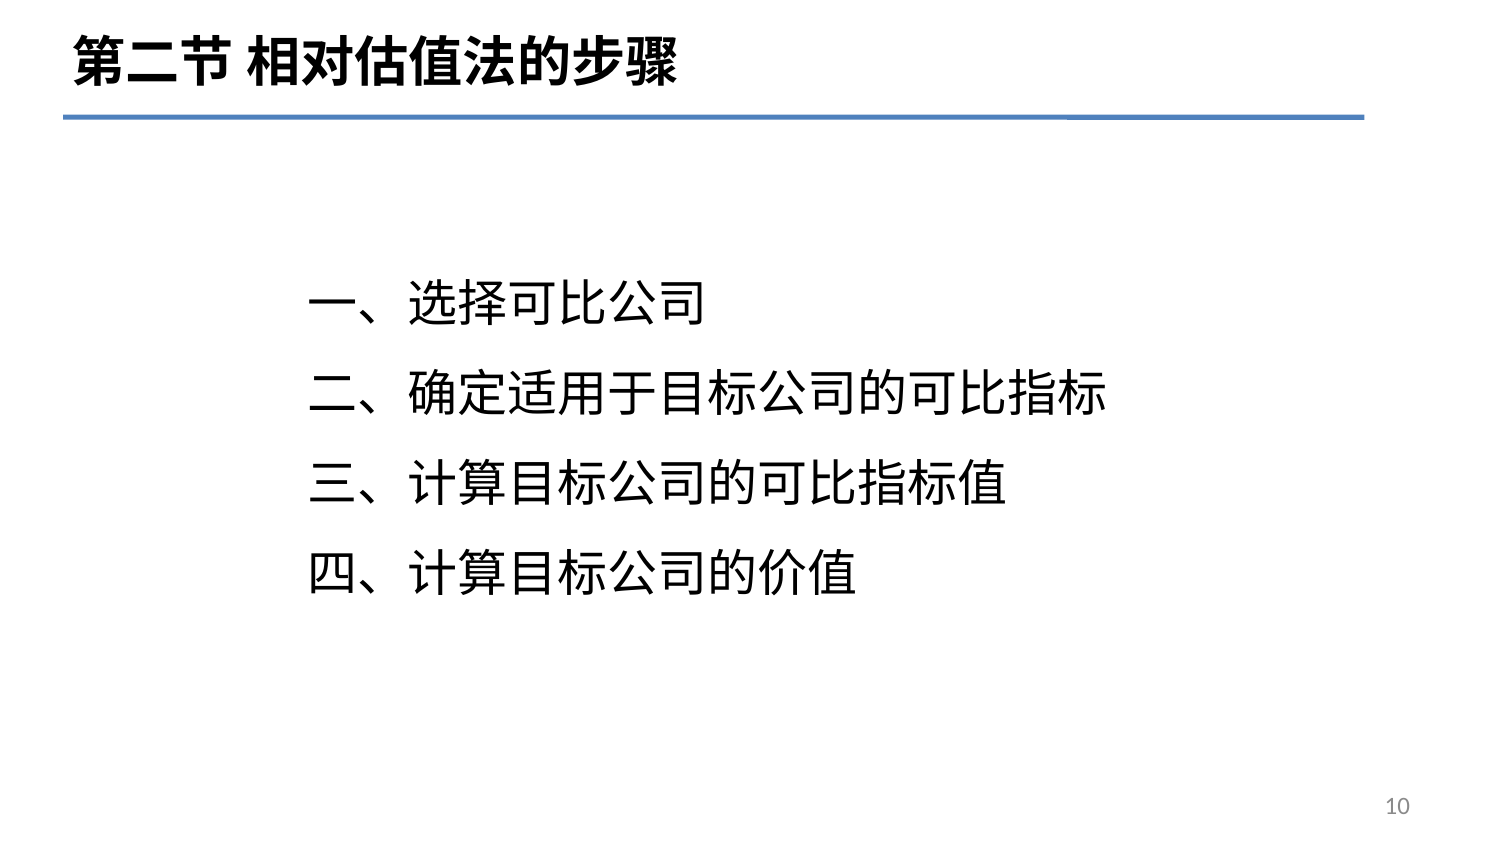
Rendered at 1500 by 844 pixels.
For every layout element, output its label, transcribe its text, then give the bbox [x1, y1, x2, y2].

list 一、选择可比公司 二、确定适用于目标公司的可比指标 三、计算目标公司的可比指标值 四、计算目标公司的价值 [292, 234, 1231, 577]
slide_number 10 [1074, 782, 1425, 827]
text_box 第二节 相对估值法的步骤 [56, 11, 1407, 107]
